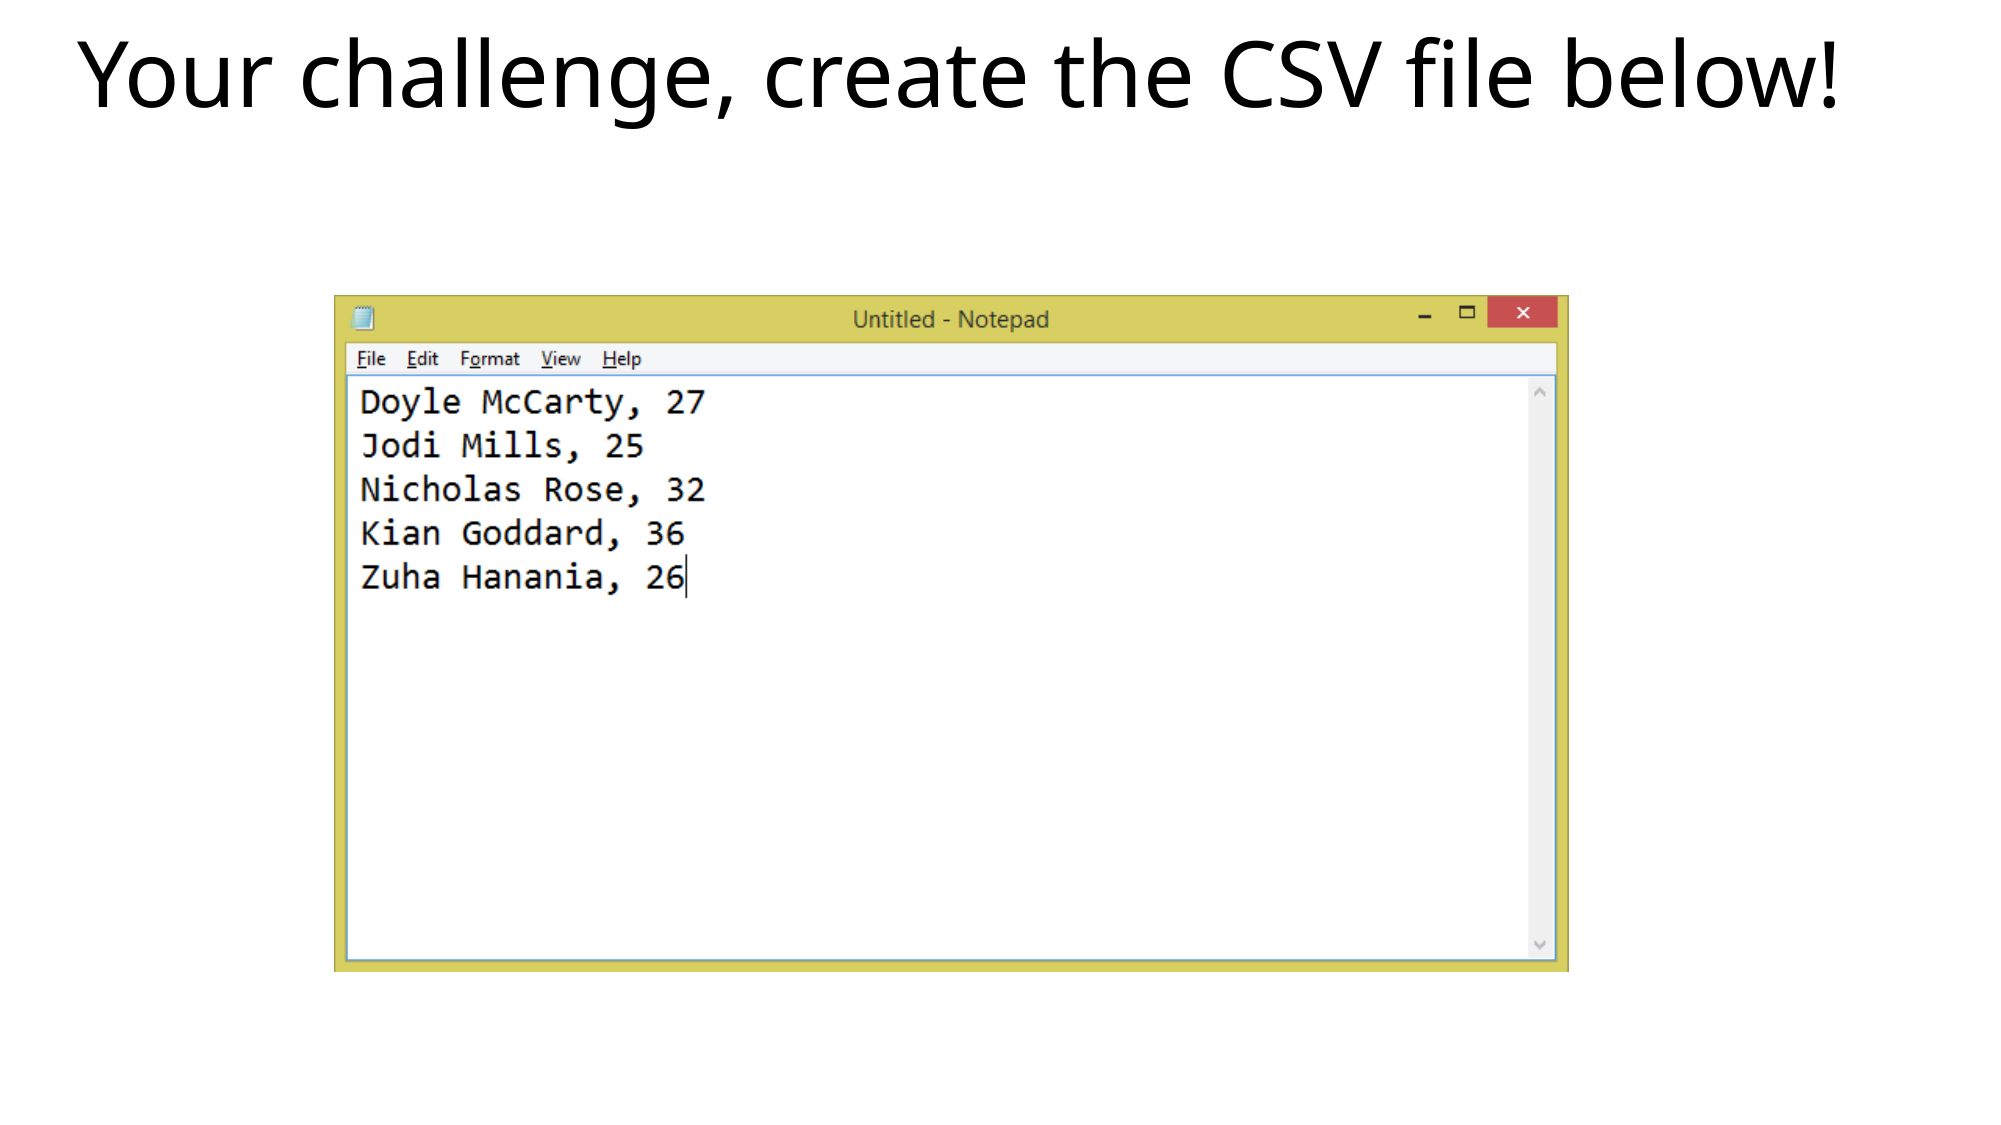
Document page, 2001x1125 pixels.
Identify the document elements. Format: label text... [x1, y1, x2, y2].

title Your challenge, create the CSV file below! [62, 29, 1953, 205]
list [334, 295, 1569, 973]
